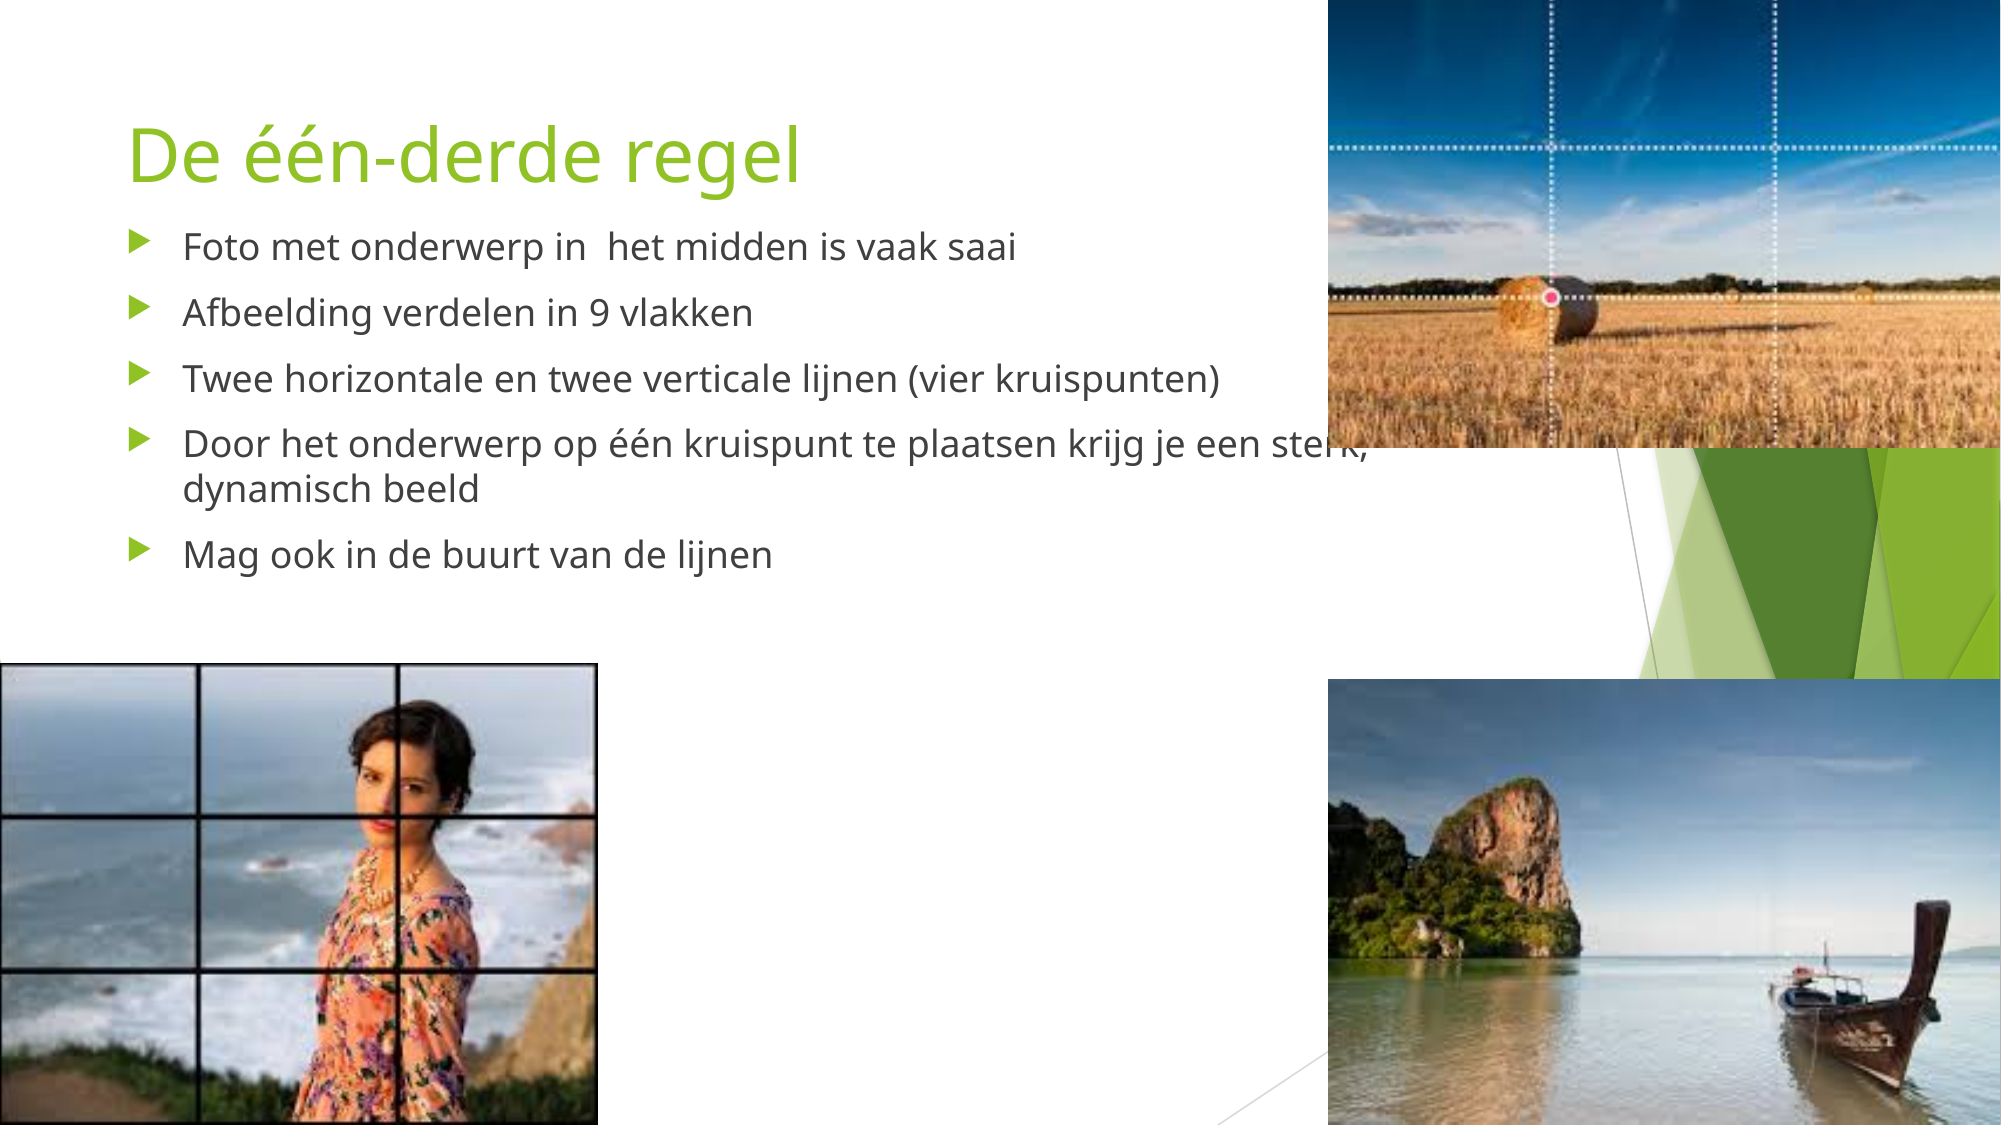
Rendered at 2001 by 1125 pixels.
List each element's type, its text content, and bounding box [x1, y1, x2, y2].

picture [1327, 0, 2000, 448]
picture [1327, 678, 2000, 1125]
title De één-derde regel [111, 99, 1322, 215]
list Foto met onderwerp in het midden is vaak saai Afbeelding verdelen in 9 vlakken Twee horizontale en twee verticale lijnen (vier kruispunten) Door het onderwerp op één kruispunt te plaatsen krijg je een sterk, dynamisch beeld Mag ook in de buurt van de lijnen [111, 215, 1522, 852]
picture [1368, 134, 1403, 139]
picture [0, 662, 599, 1125]
